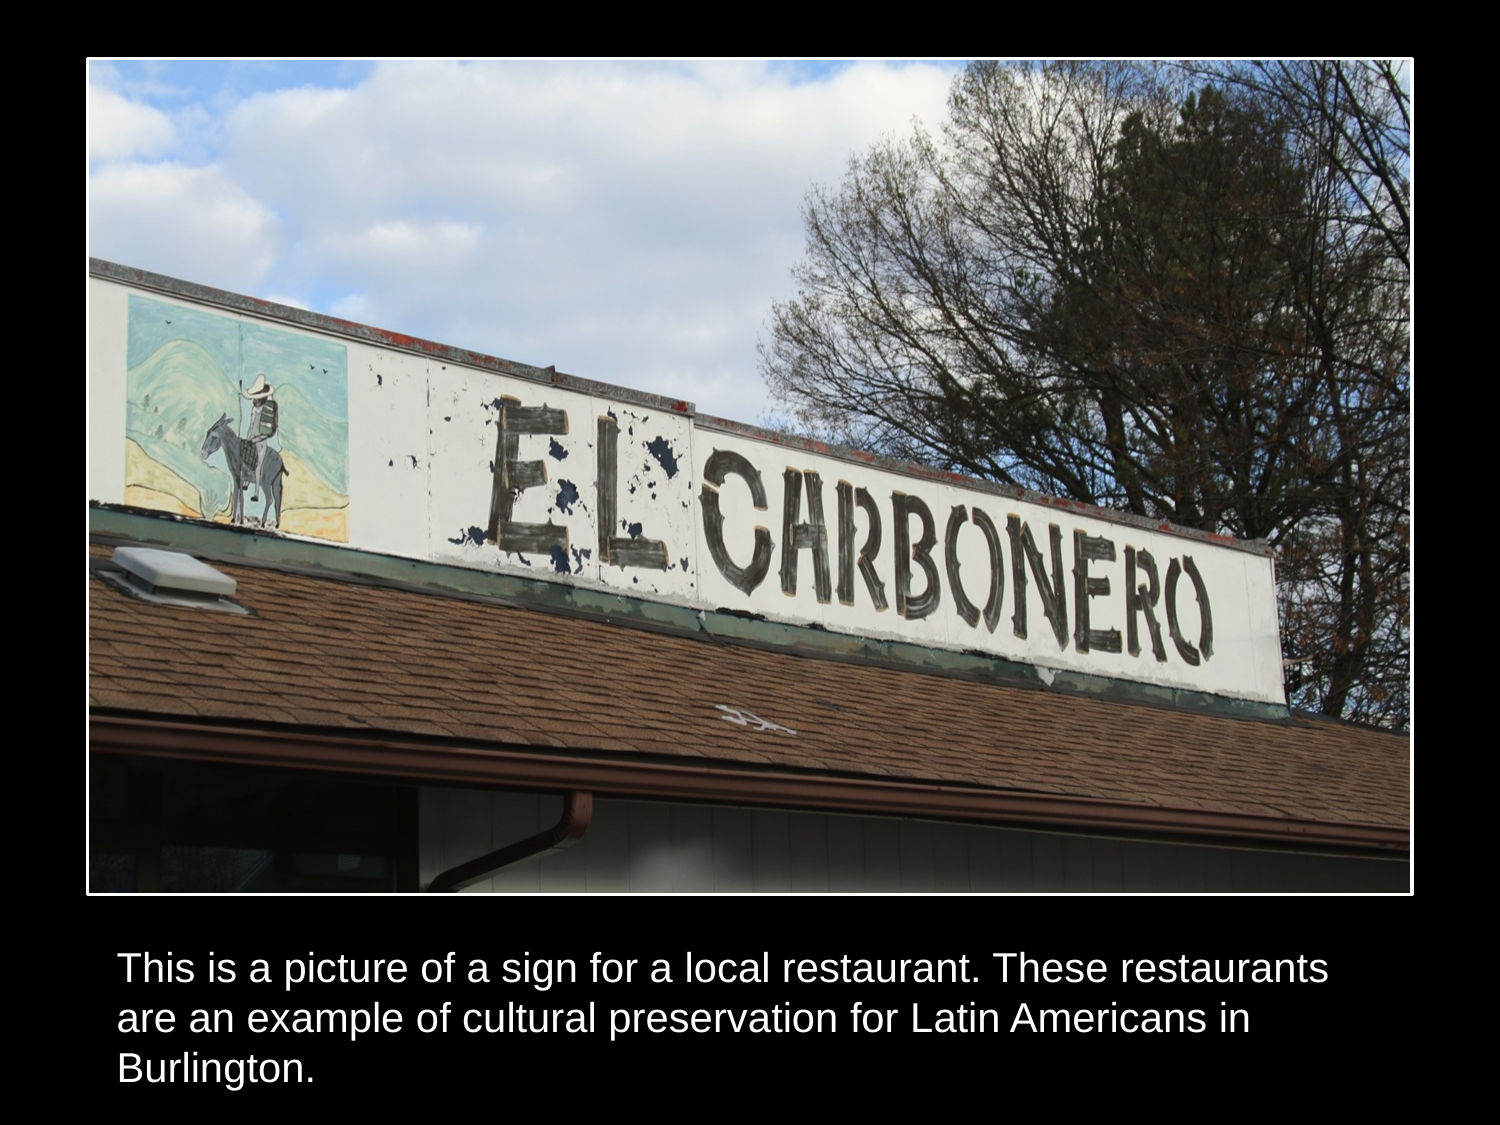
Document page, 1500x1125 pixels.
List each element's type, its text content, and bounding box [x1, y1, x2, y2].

text_box This is a picture of a sign for a local restaurant. These restaurants are an example of cultural preservation for Latin Americans in Burlington. [101, 933, 1384, 1125]
picture [88, 59, 1411, 893]
